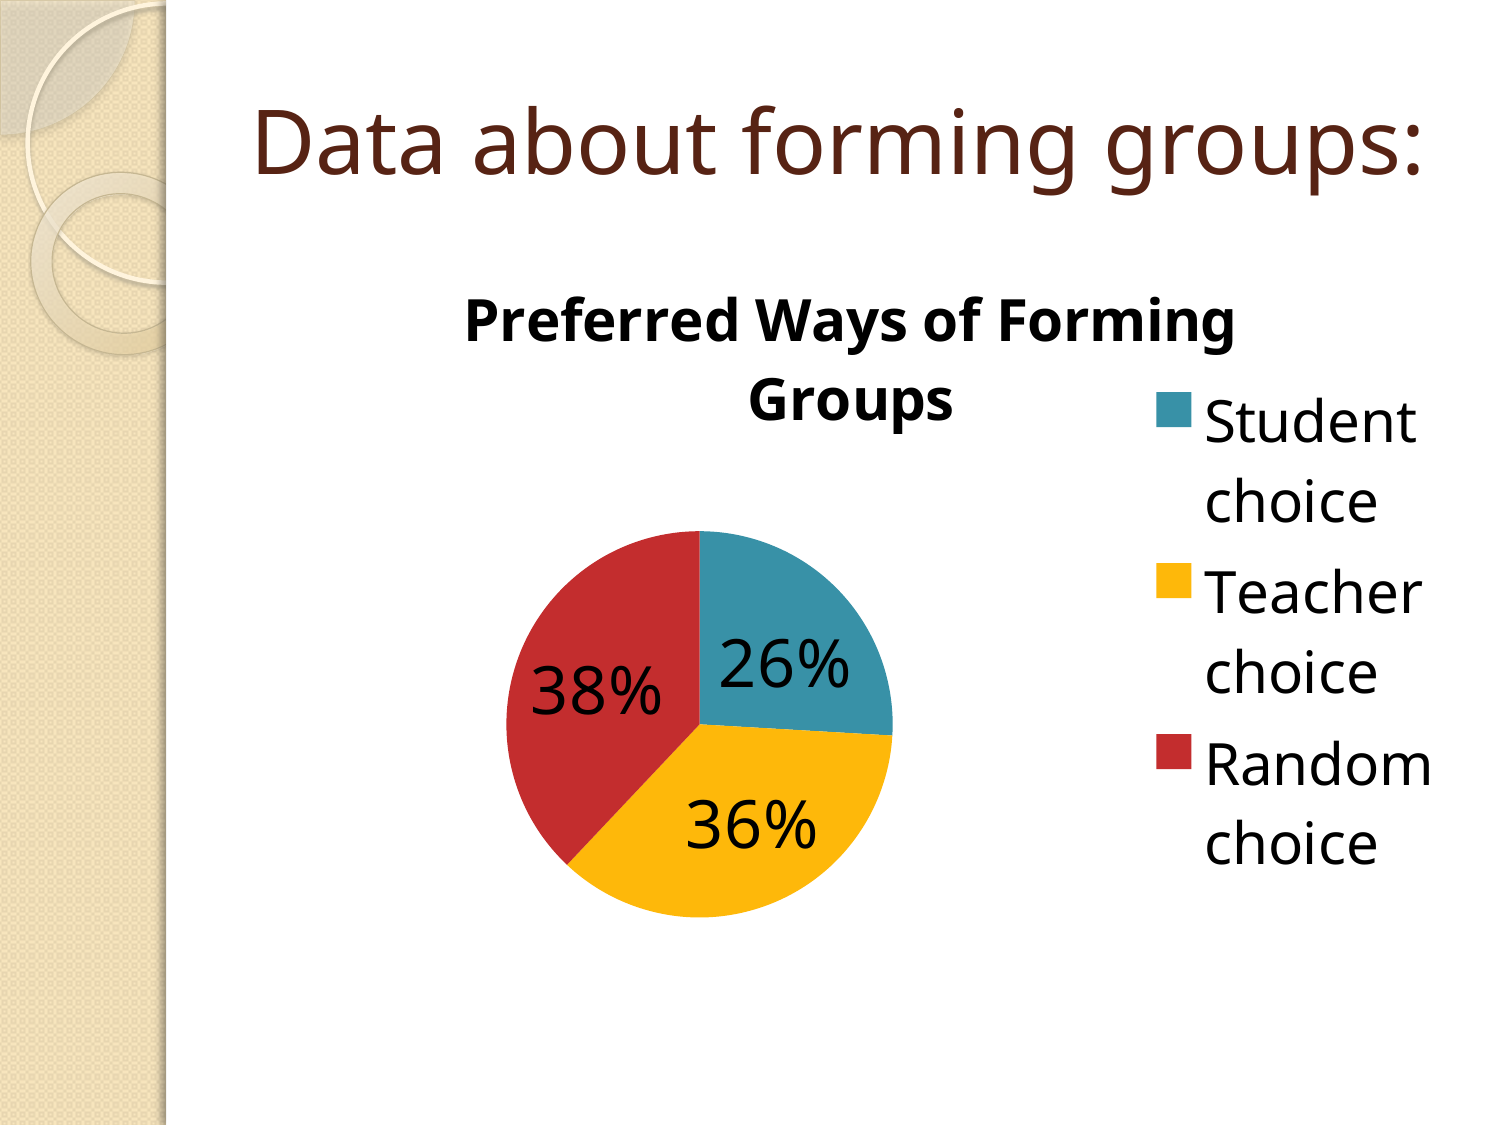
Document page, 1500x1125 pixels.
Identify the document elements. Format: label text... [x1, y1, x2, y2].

title Data about forming groups: [235, 45, 1466, 233]
chart [235, 237, 1466, 1026]
